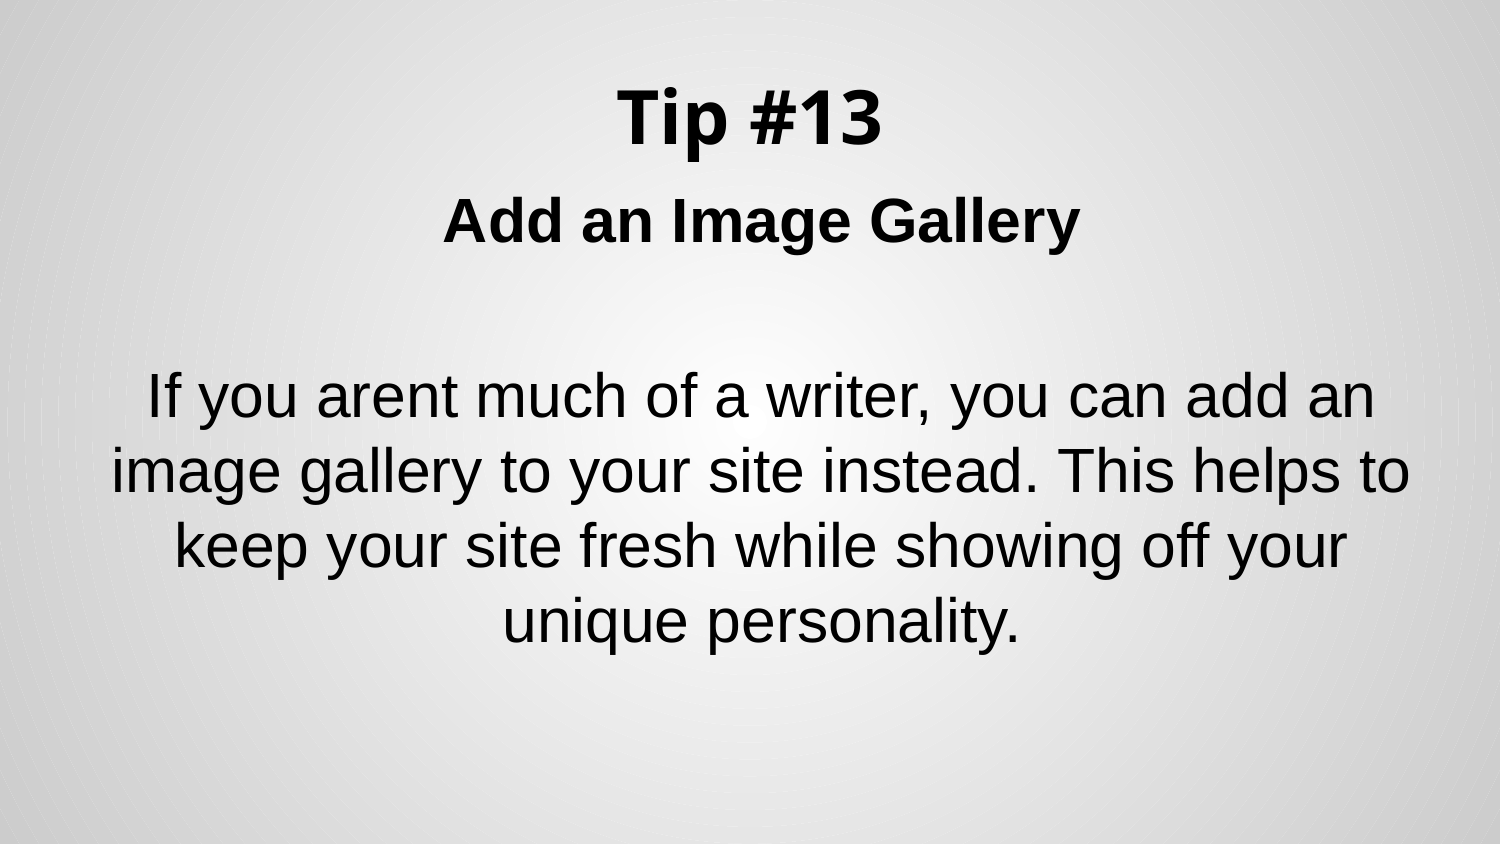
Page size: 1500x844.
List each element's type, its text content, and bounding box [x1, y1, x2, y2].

list Add an Image Gallery If you arent much of a writer, you can add an image gallery to your site instead. This helps to keep your site fresh while showing off your unique personality. [87, 77, 1438, 827]
title Tip #13 [75, 33, 1425, 175]
